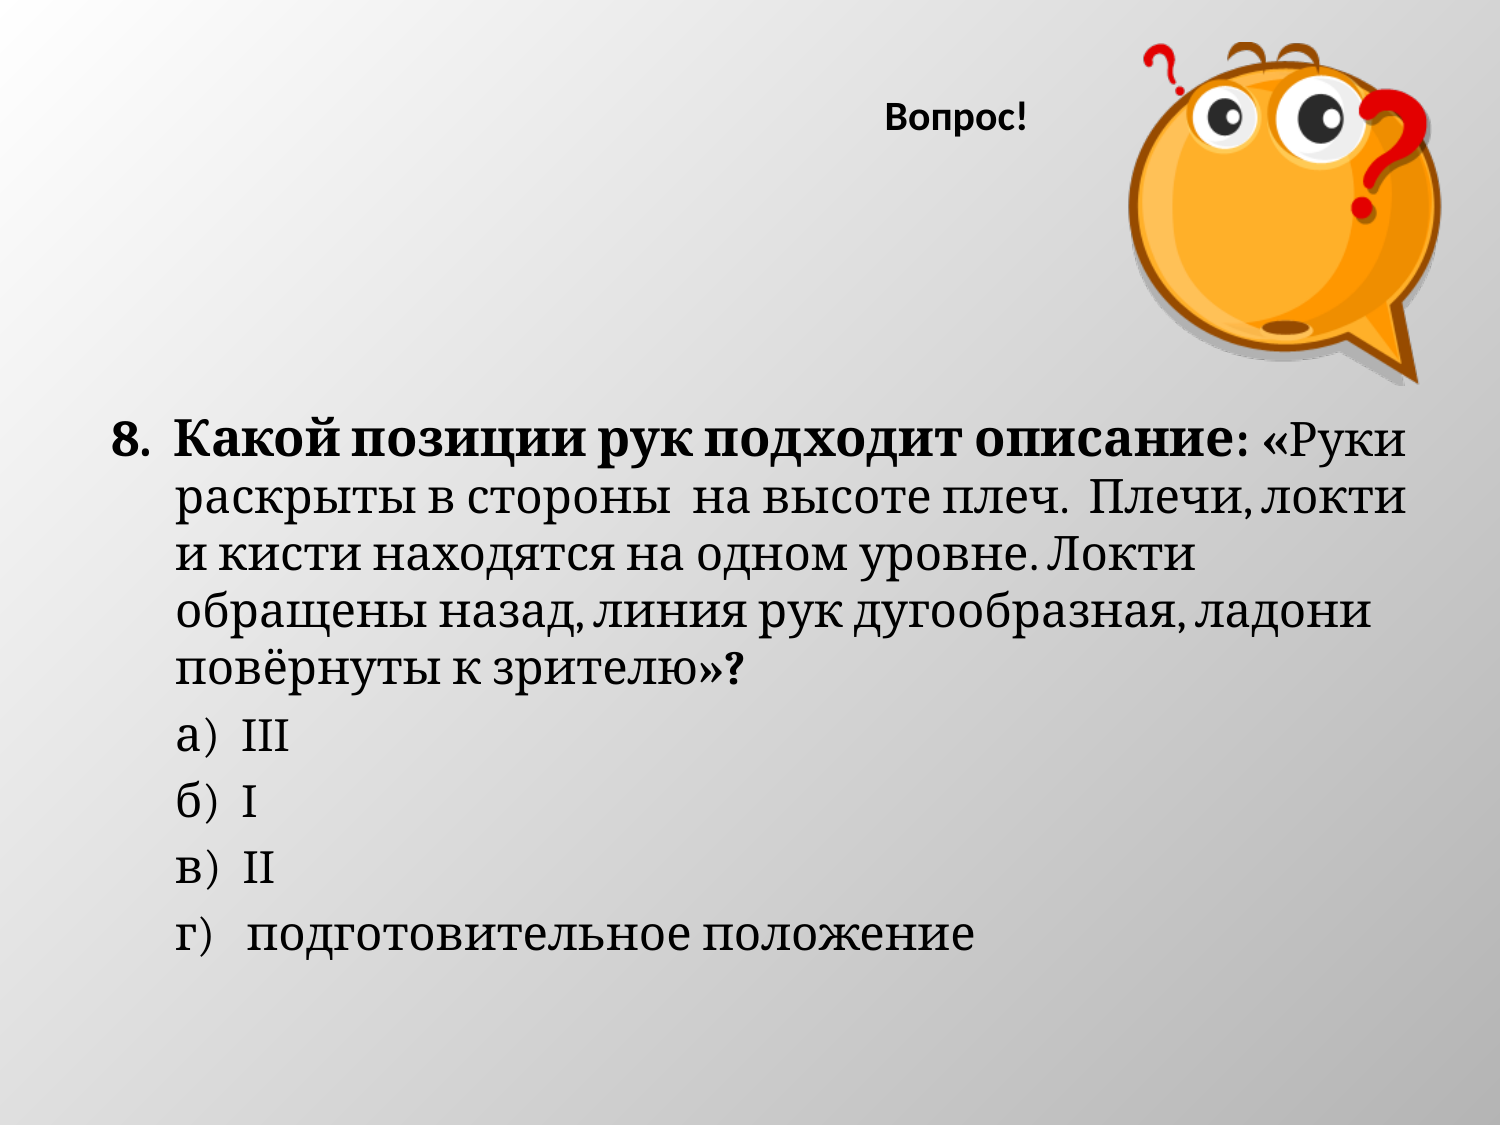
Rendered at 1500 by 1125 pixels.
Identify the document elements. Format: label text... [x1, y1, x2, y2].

list 8. Какой позиции рук подходит описание: «Руки раскрыты в стороны на высоте плеч. Плечи, локти и кисти находятся на одном уровне. Локти обращены назад, линия рук дугообразная, ладони повёрнуты к зрителю»? а) III б) I в) II г) подготовительное положение [75, 397, 1425, 1035]
picture [1104, 42, 1448, 386]
title Вопрос! [797, 54, 1099, 173]
